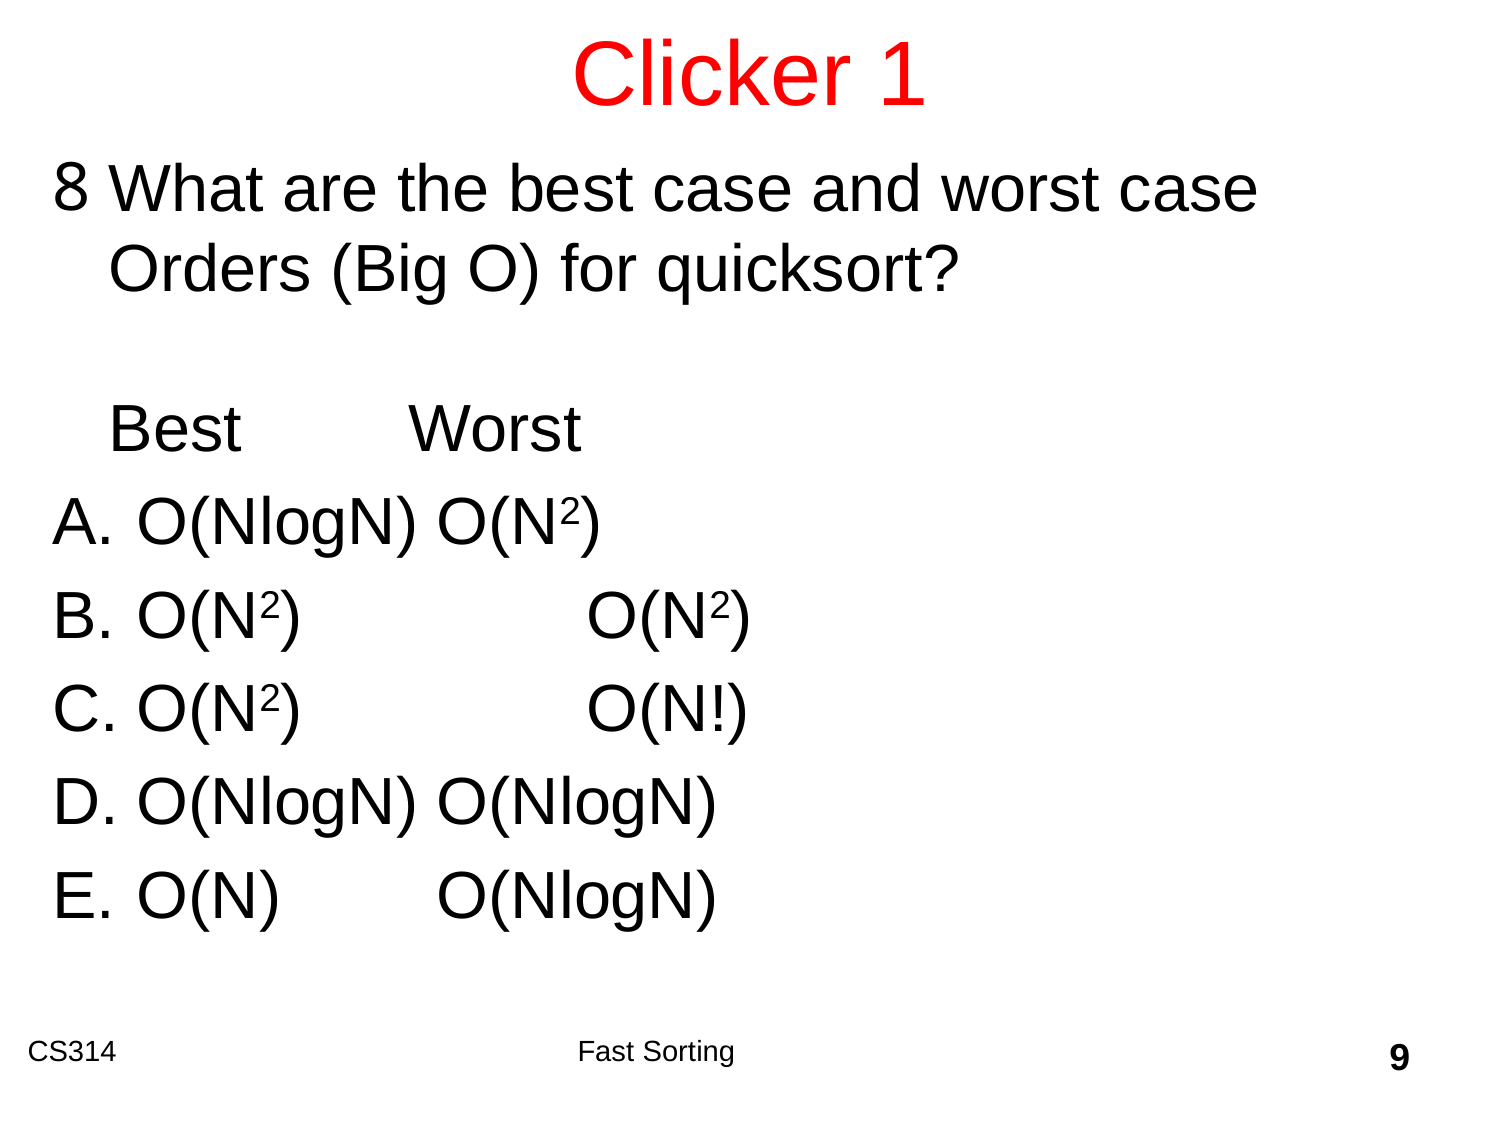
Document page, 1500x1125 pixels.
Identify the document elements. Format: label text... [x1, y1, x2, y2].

list What are the best case and worst case Orders (Big O) for quicksort? Best Worst O(NlogN) O(N2) O(N2) O(N2) O(N2) O(N!) O(NlogN) O(NlogN) O(N) O(NlogN) [37, 137, 1463, 1038]
footer Fast Sorting [562, 1024, 1063, 1101]
slide_number 9 [1112, 1024, 1426, 1101]
title Clicker 1 [112, 0, 1388, 137]
slide_number CS314 [12, 1024, 451, 1101]
